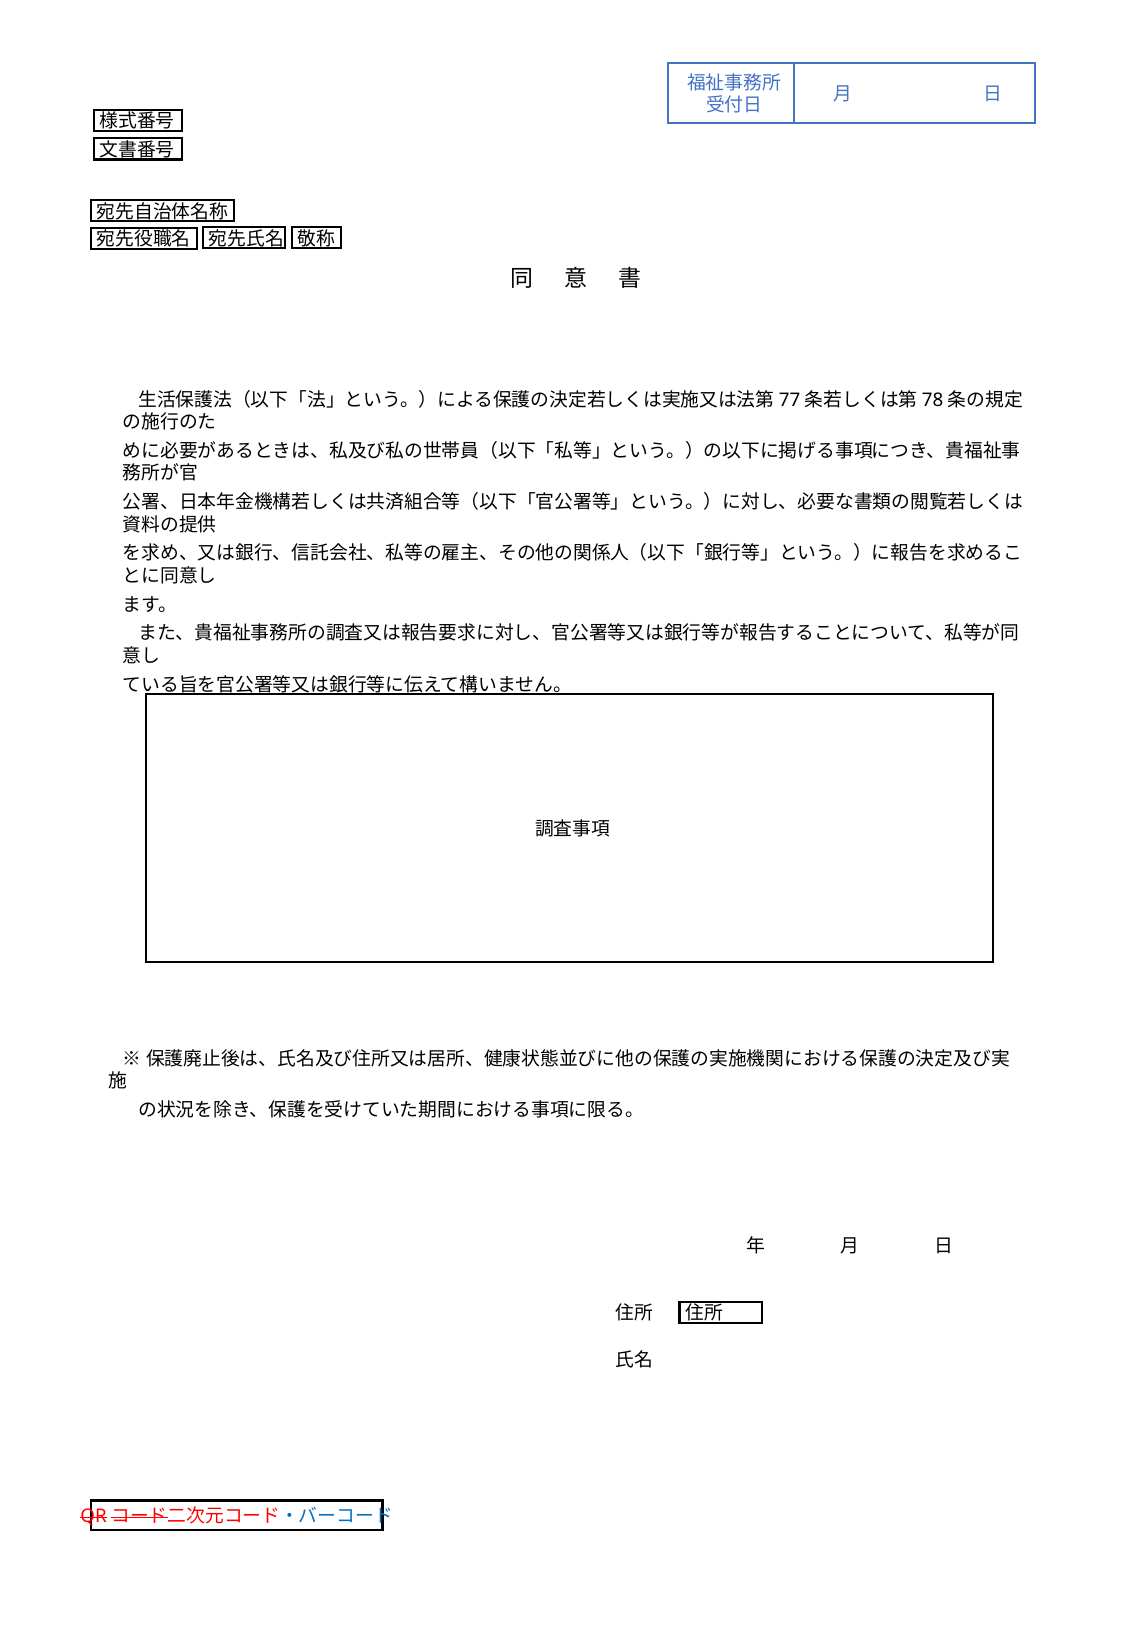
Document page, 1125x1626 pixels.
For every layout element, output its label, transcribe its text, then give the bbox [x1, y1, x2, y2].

text_box QRコード二次元コード・バーコード [90, 1499, 384, 1531]
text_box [668, 63, 1035, 124]
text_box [609, 1282, 972, 1390]
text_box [90, 200, 342, 249]
text_box 様式番号 [93, 109, 183, 132]
text_box 年 月 日 [608, 1214, 1040, 1276]
text_box 文書番号 [93, 137, 183, 161]
text_box 調査事項 [145, 693, 994, 963]
text_box 同 意 書 生活保護法（以下「法」という。）による保護の決定若しくは実施又は法第77条若しくは第78条の規定の施行のた めに必要があるときは、私及び私の世帯員（以下「私等」という。）の以下に掲げる事項につき、貴福祉事務所が官 公署、日本年金機構若しくは共済組合等（以下「官公署等」という。）に対し、必要な書類の閲覧若しくは資料の提供 を求め、又は銀行、信託会社、私等の雇主、その他の関係人（以下「銀行等」という。）に報告を求めることに同意し ます。 また、貴福祉事務所の調査又は報告要求に対し、官公署等又は銀行等が報告することについて、私等が同意し ている旨を官公署等又は銀行等に伝えて構いません。 ※保護廃止後は、氏名及び住所又は居所、健康状態並びに他の保護の実施機関における保護の決定及び実施 の状況を除き、保護を受けていた期間における事項に限る。 [93, 233, 1039, 1128]
